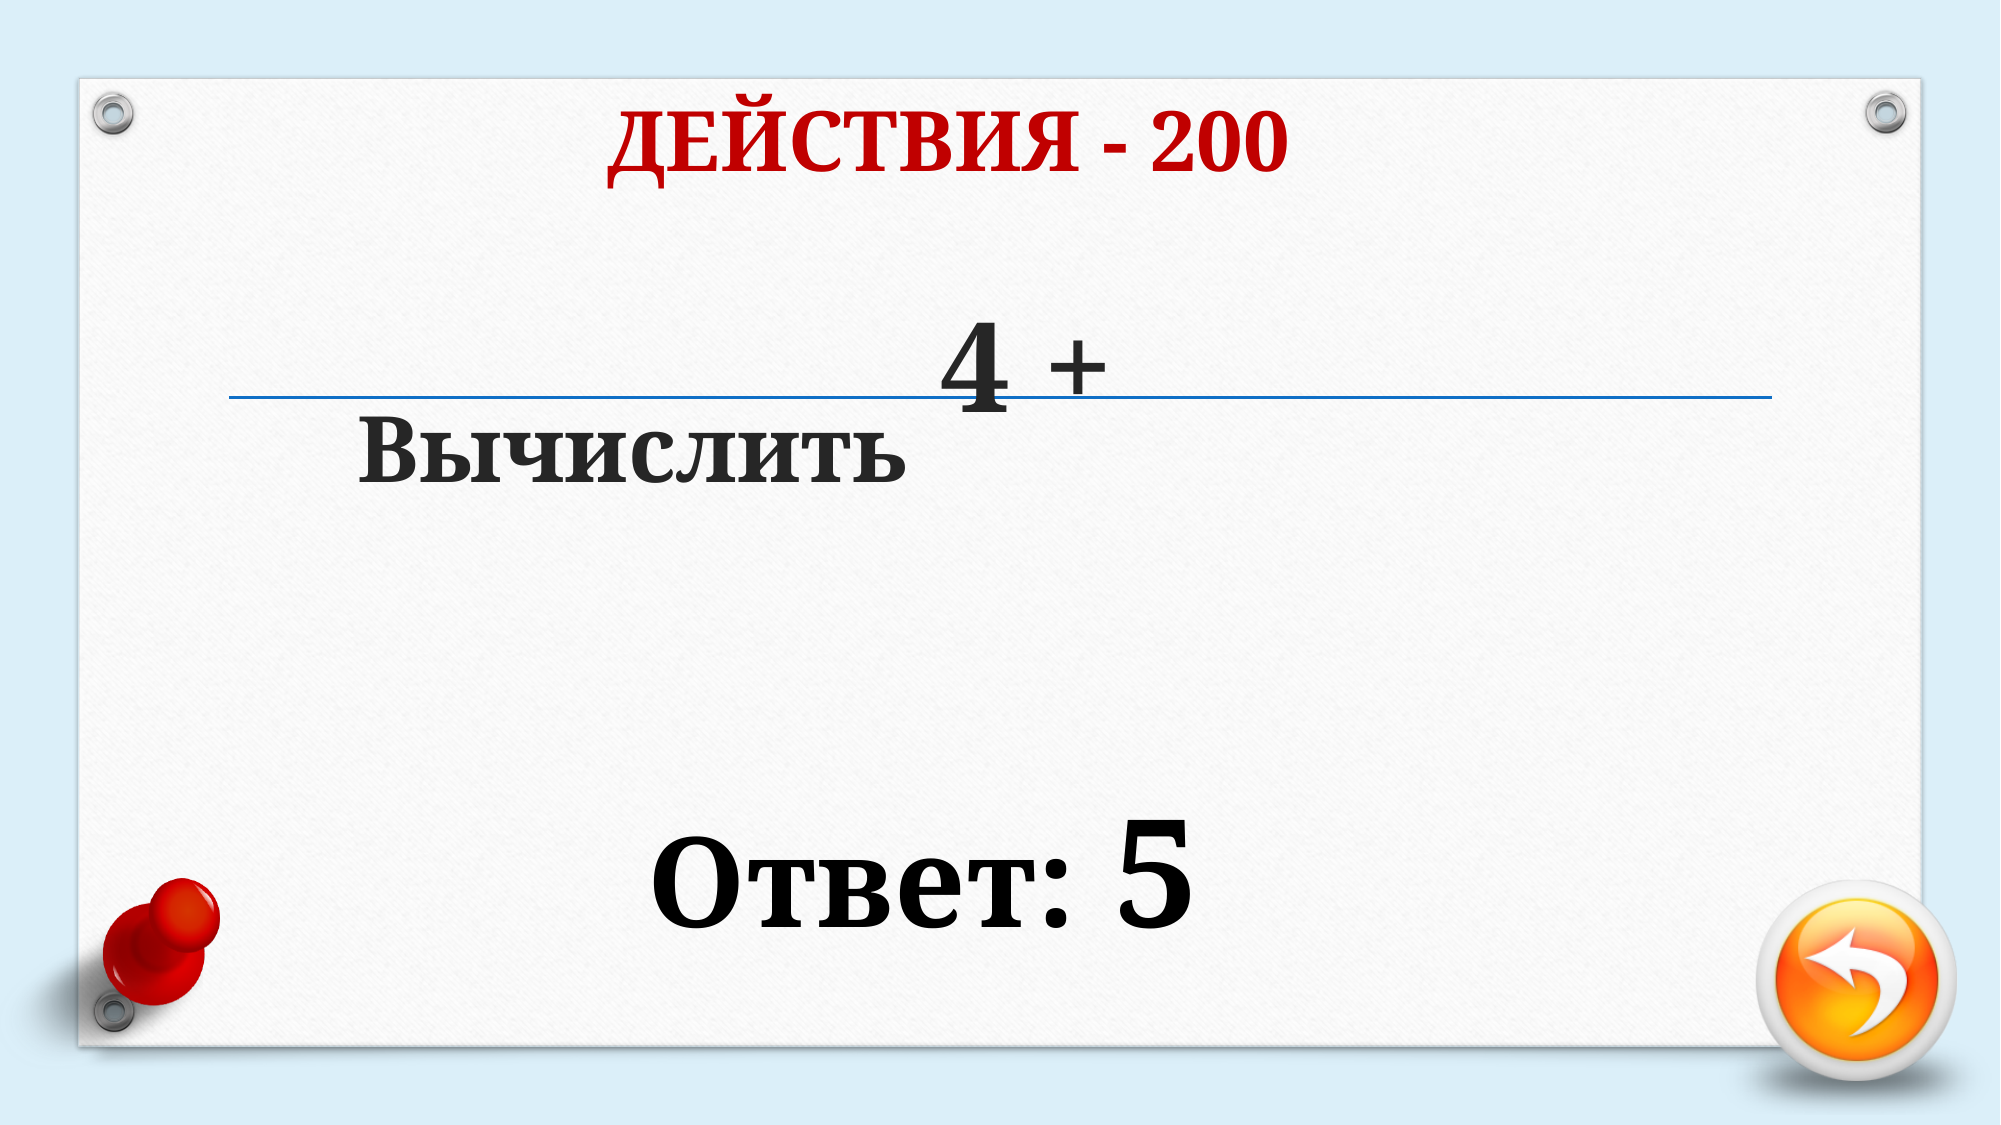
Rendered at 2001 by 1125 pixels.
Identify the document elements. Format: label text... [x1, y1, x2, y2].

text_box ДЕЙСТВИЯ - 200 [592, 80, 1305, 196]
title Вычислить [0, 338, 1421, 553]
text_box Ответ: 5 [633, 769, 1407, 965]
picture [0, 0, 2000, 1125]
